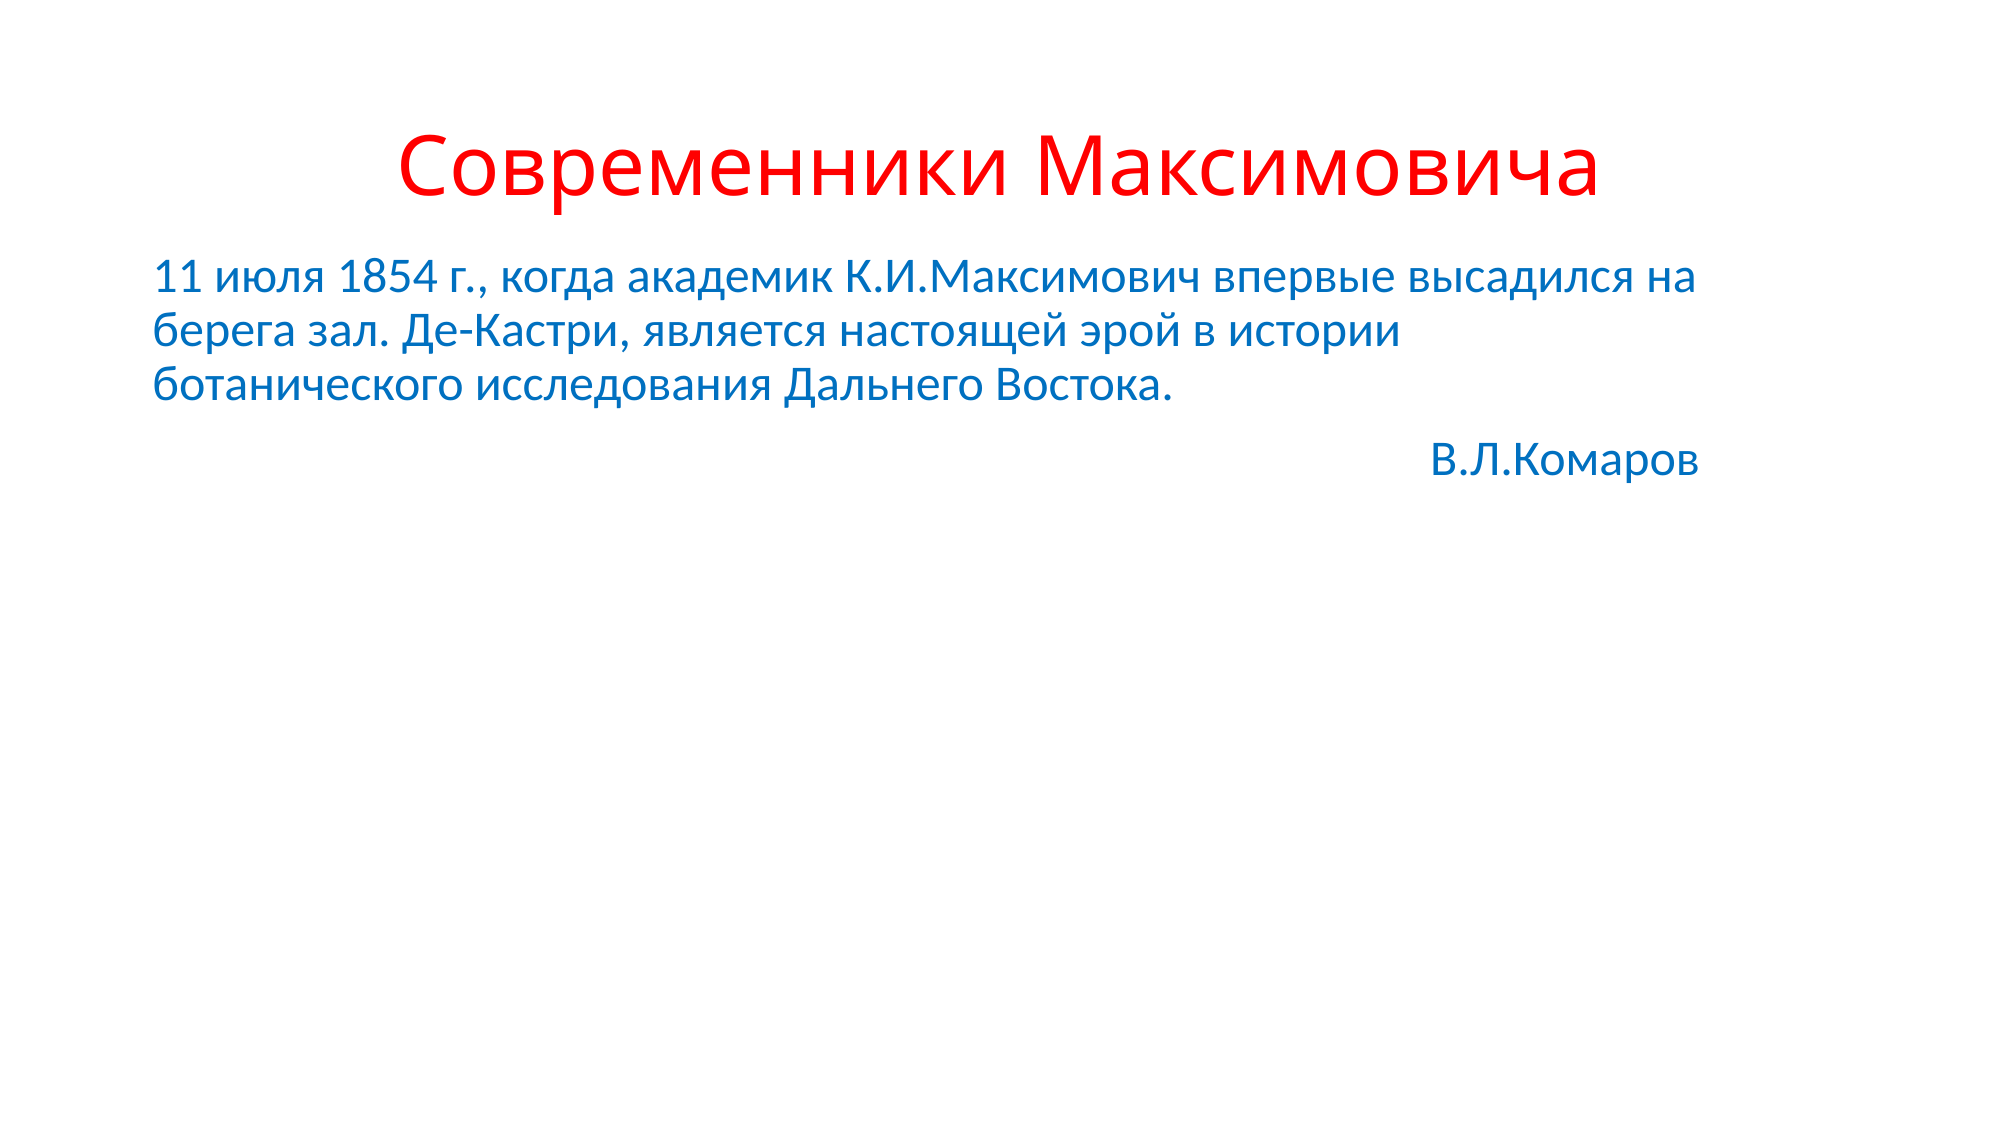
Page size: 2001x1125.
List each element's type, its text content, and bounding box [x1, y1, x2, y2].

title Современники Максимовича [137, 59, 1863, 278]
list 11 июля 1854 г., когда академик К.И.Максимович впервые высадился на берега зал. Де-Кастри, является настоящей эрой в истории ботанического исследования Дальнего Востока. В.Л.Комаров [137, 242, 1715, 1014]
